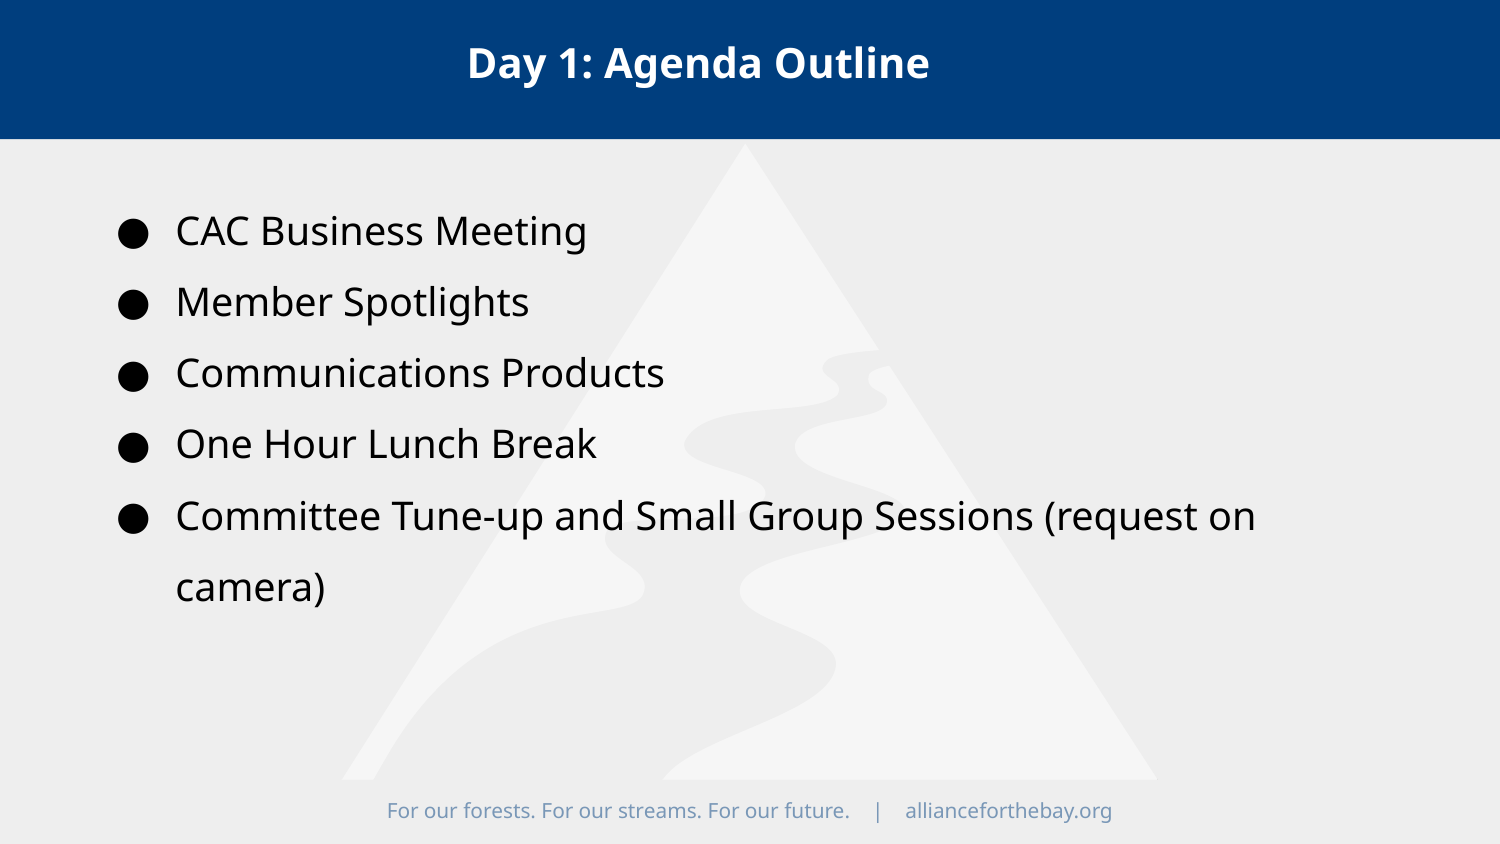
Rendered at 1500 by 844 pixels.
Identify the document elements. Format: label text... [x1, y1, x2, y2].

text_box CAC Business Meeting Member Spotlights Communications Products One Hour Lunch Break Committee Tune-up and Small Group Sessions (request on camera) [92, 174, 1408, 682]
text_box Day 1: Agenda Outline [92, 29, 1305, 95]
text_box [0, 0, 1500, 140]
